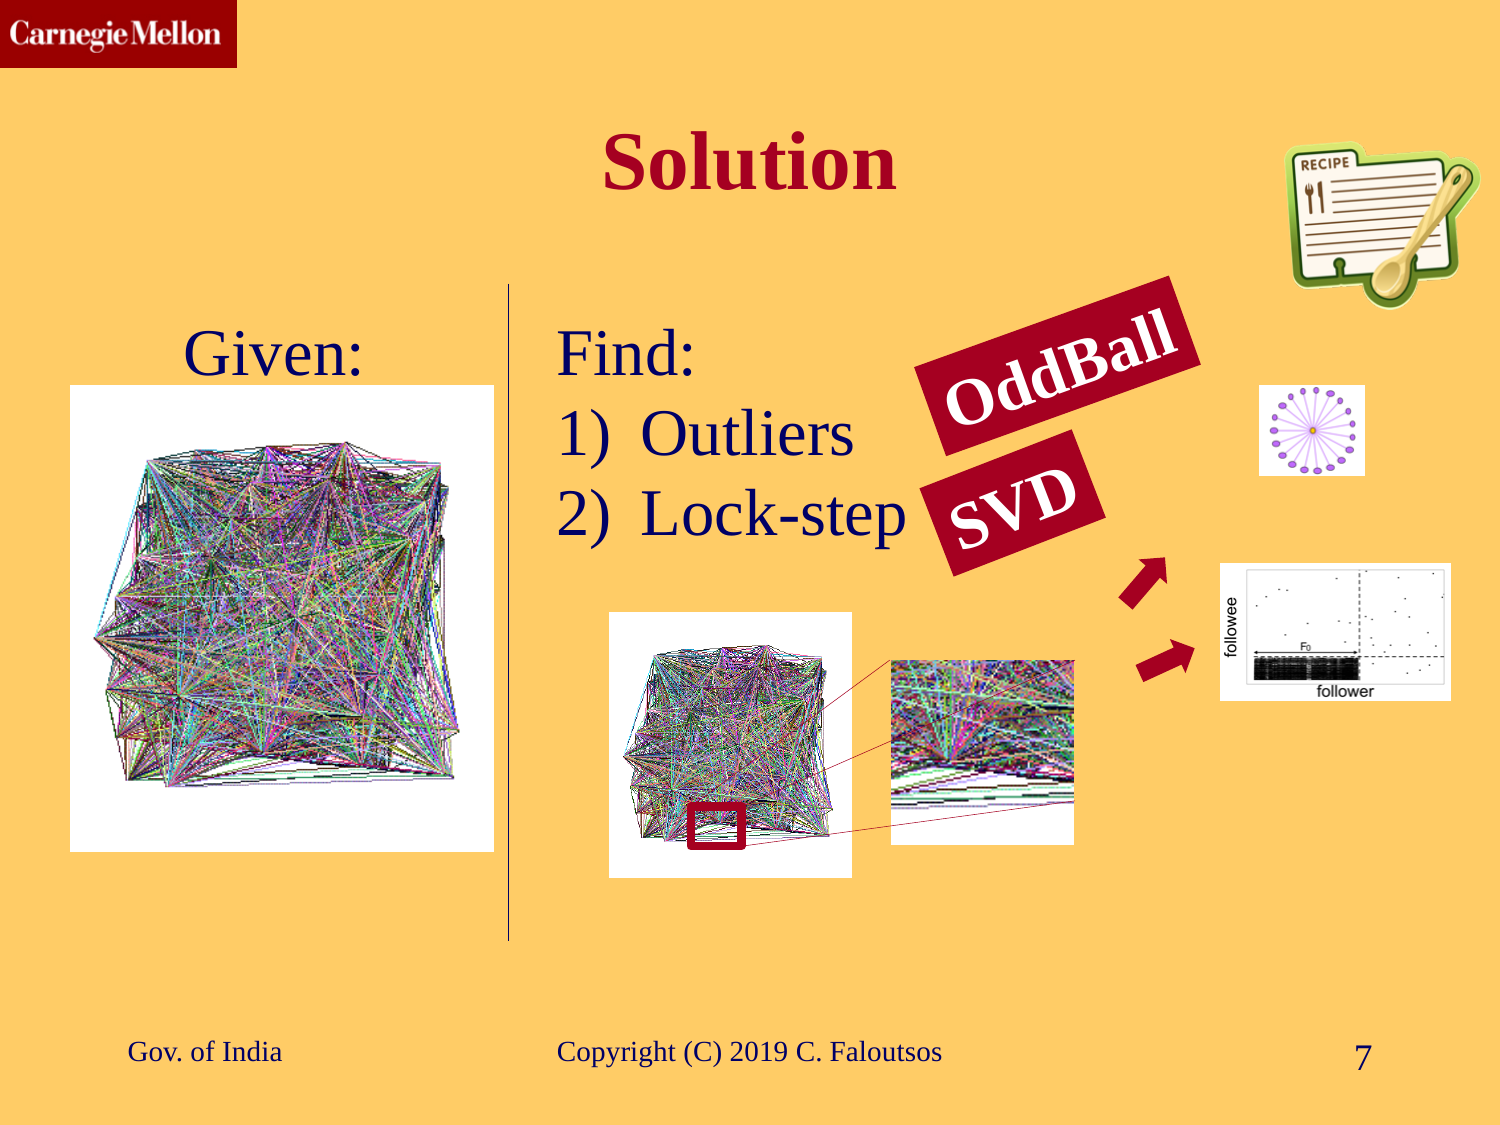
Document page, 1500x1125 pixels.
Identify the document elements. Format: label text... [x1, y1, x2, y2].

slide_number Gov. of India [112, 1024, 426, 1101]
text_box Given: [168, 301, 381, 384]
footer Copyright (C) 2019 C. Faloutsos [512, 1024, 988, 1101]
title Solution [112, 99, 1388, 213]
picture [70, 385, 495, 852]
picture [1220, 562, 1451, 702]
text_box Find: Outliers Lock-step [541, 301, 924, 557]
slide_number 7 [1074, 1024, 1388, 1101]
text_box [609, 612, 1076, 879]
picture [1284, 141, 1481, 310]
picture [0, 0, 237, 68]
text_box OddBall [914, 275, 1201, 457]
text_box [1118, 557, 1168, 610]
picture [1259, 385, 1366, 476]
text_box [1135, 639, 1195, 683]
text_box SVD [919, 429, 1106, 577]
